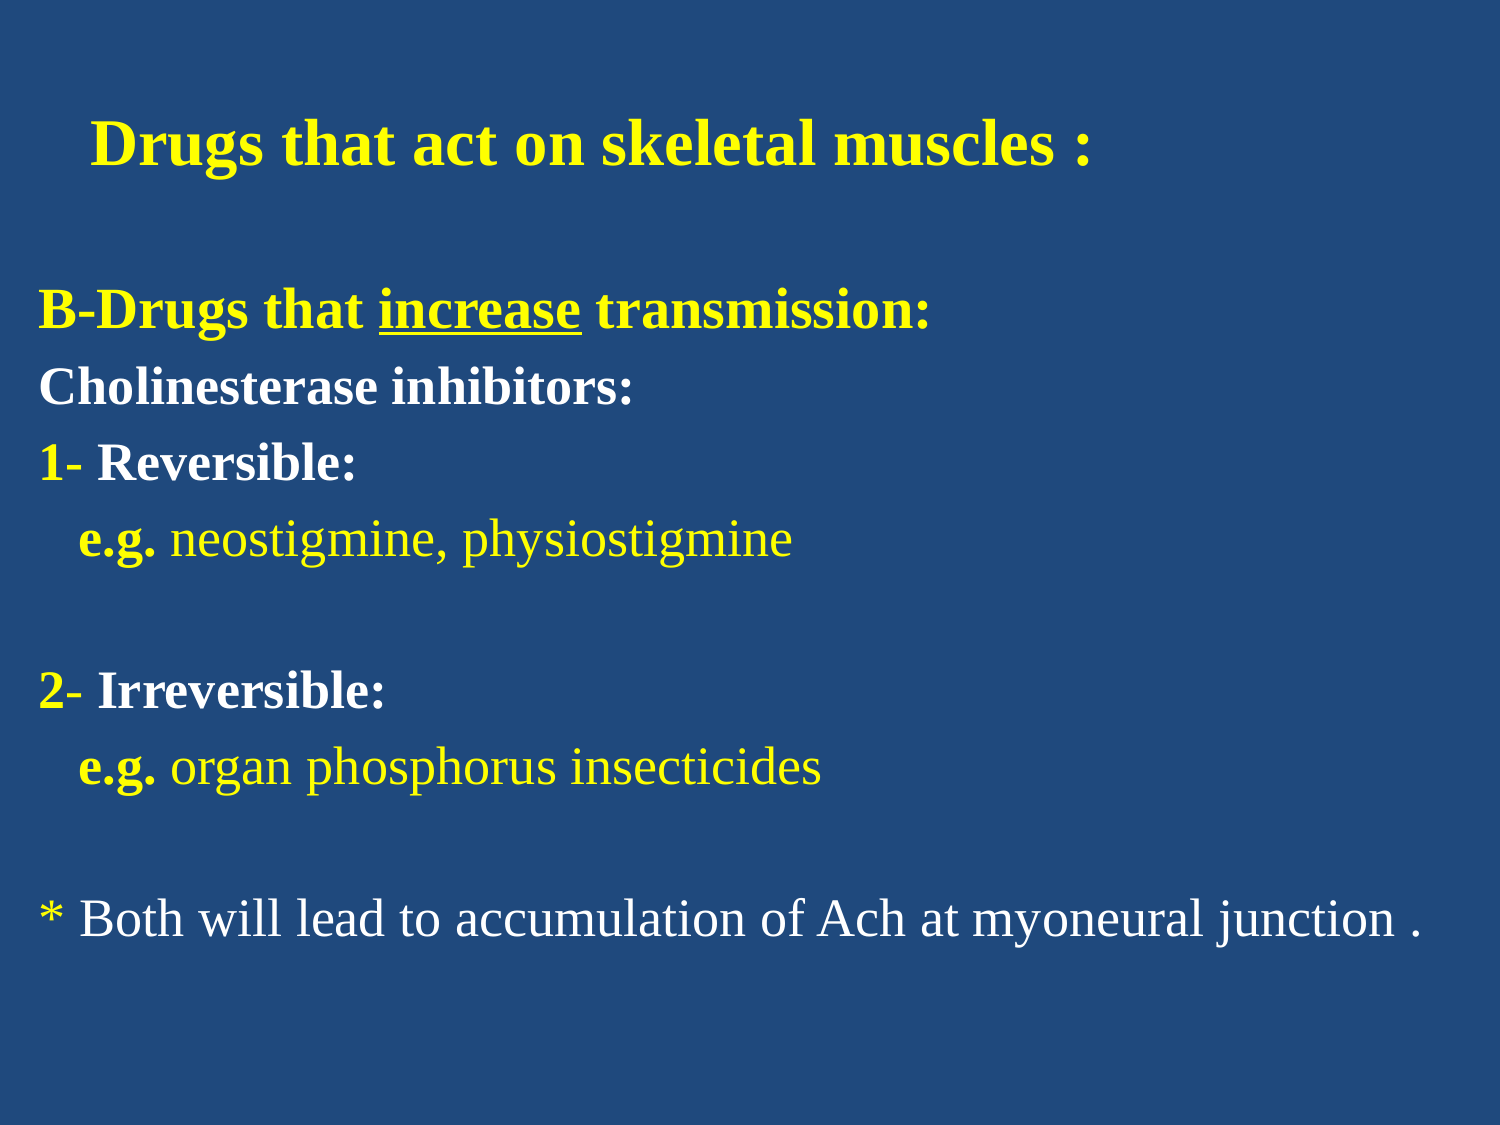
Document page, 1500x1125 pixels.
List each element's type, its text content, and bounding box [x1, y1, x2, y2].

list B-Drugs that increase transmission: Cholinesterase inhibitors: 1- Reversible: e.g. neostigmine, physiostigmine 2- Irreversible: e.g. organ phosphorus insecticides * Both will lead to accumulation of Ach at myoneural junction . [23, 262, 1454, 1079]
title Drugs that act on skeletal muscles : [75, 45, 1425, 233]
